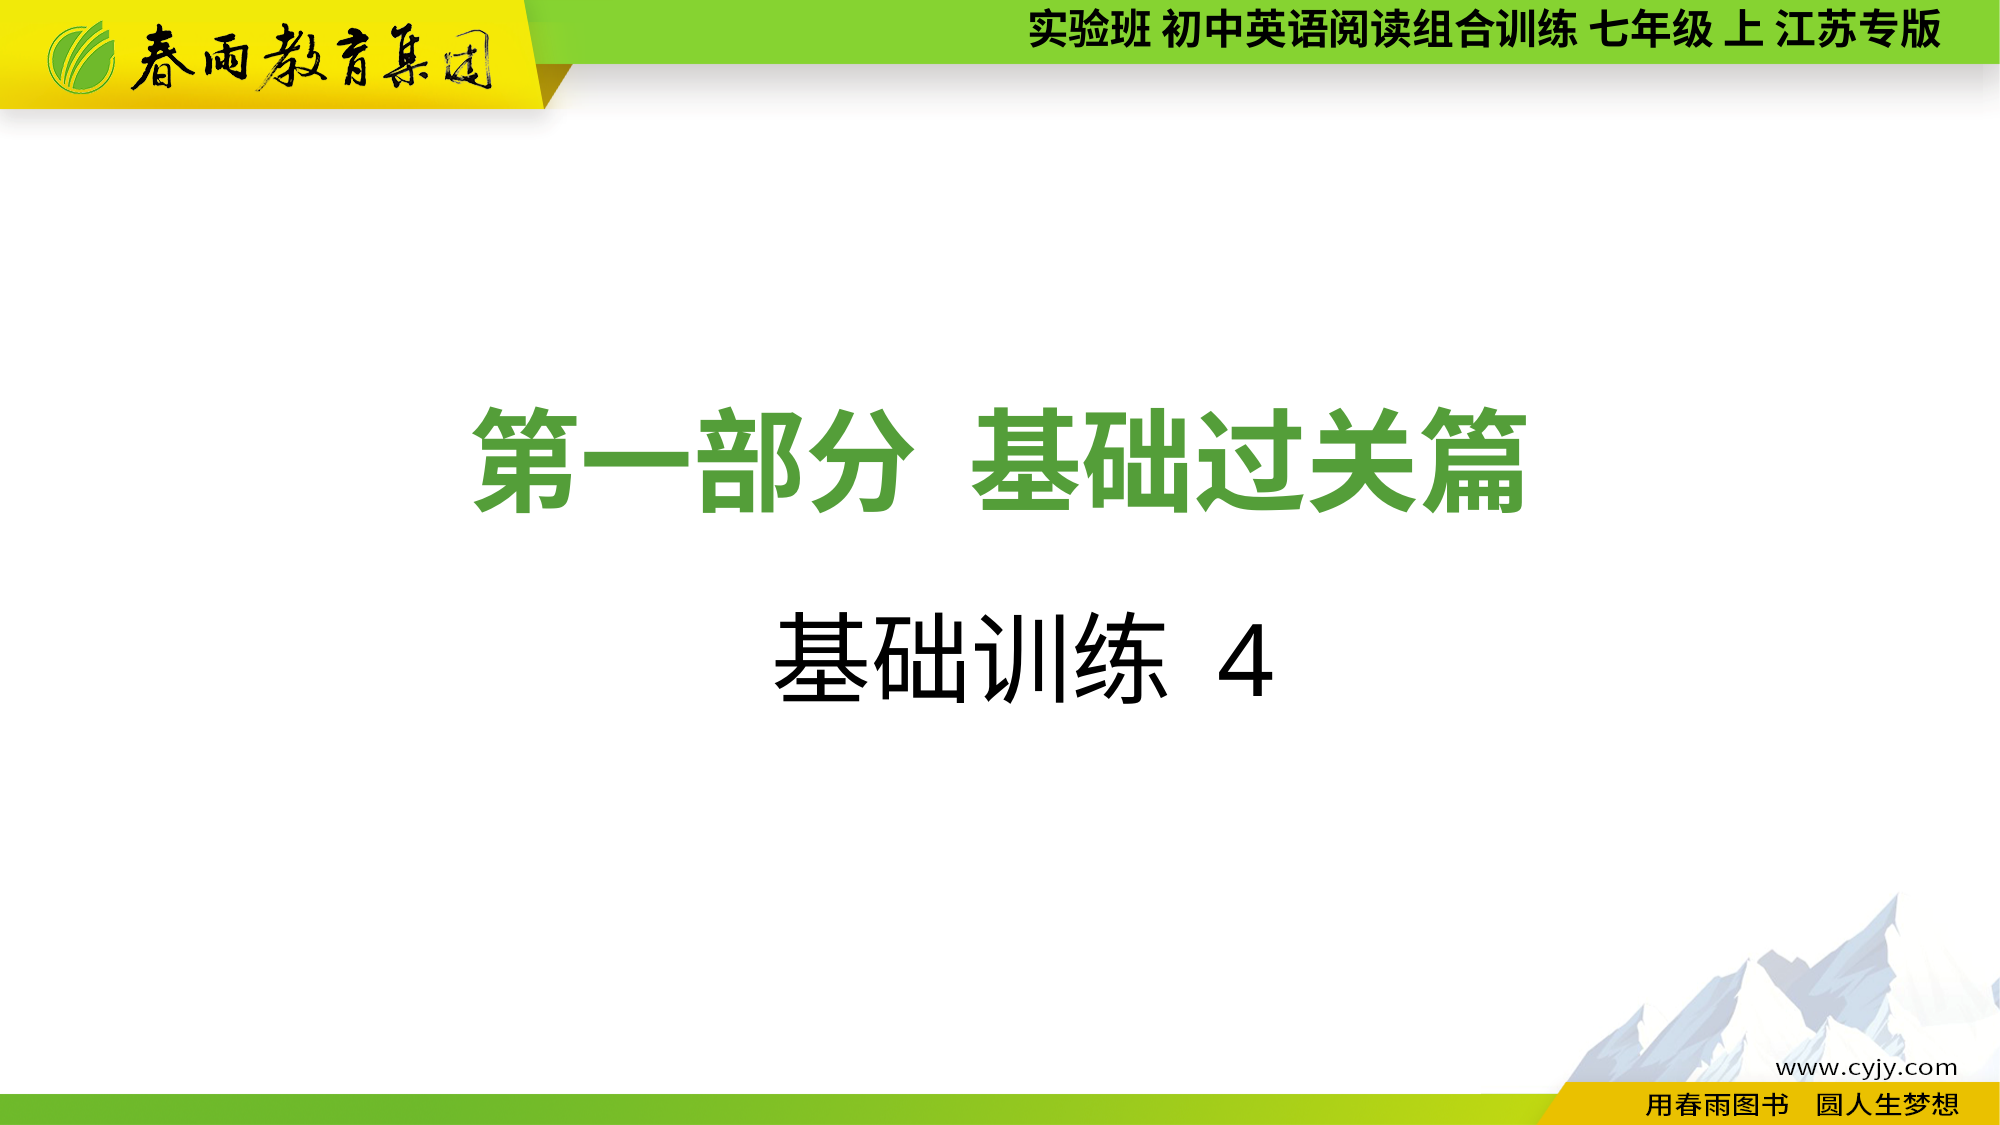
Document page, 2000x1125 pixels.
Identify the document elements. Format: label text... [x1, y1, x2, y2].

text_box 基础训练 4 [54, 528, 1946, 724]
picture [0, 0, 2000, 1125]
text_box 第一部分 基础过关篇 [54, 316, 1946, 528]
